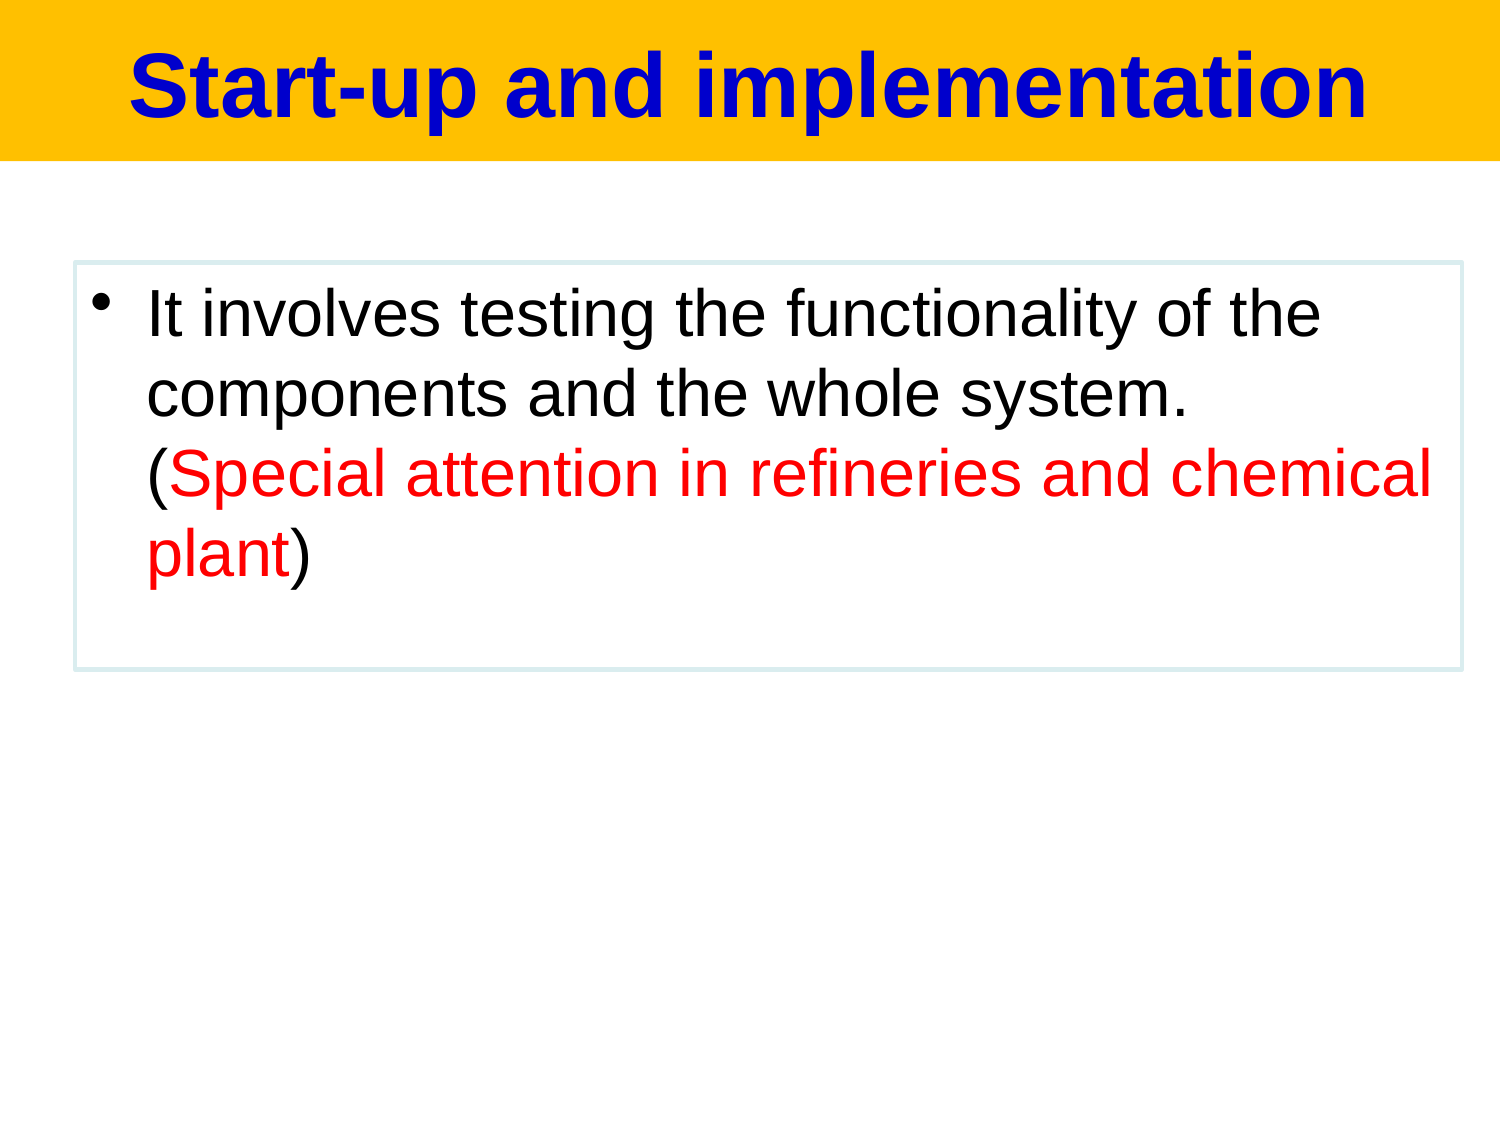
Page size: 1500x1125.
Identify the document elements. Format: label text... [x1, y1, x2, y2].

title Start-up and implementation [0, 0, 1500, 162]
list It involves testing the functionality of the components and the whole system. (Special attention in refineries and chemical plant) [73, 260, 1464, 672]
